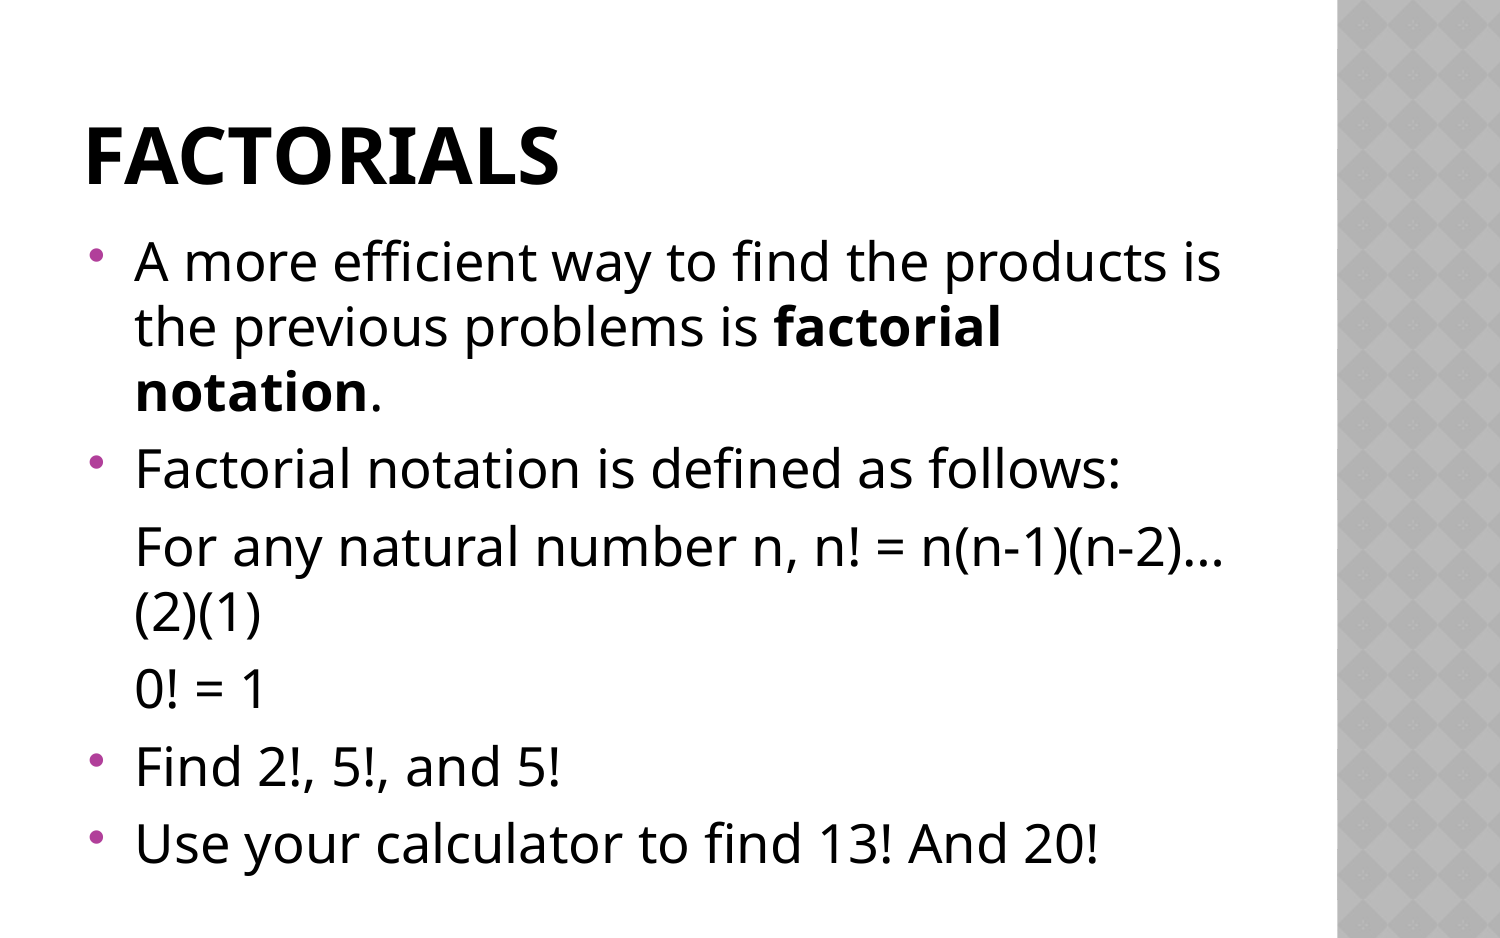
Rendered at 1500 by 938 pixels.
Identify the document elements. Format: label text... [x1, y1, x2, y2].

title Factorials [75, 43, 1263, 200]
list A more efficient way to find the products is the previous problems is factorial notation. Factorial notation is defined as follows: For any natural number n, n! = n(n-1)(n-2)…(2)(1) 0! = 1 Find 2!, 5!, and 5! Use your calculator to find 13! And 20! [75, 220, 1263, 883]
